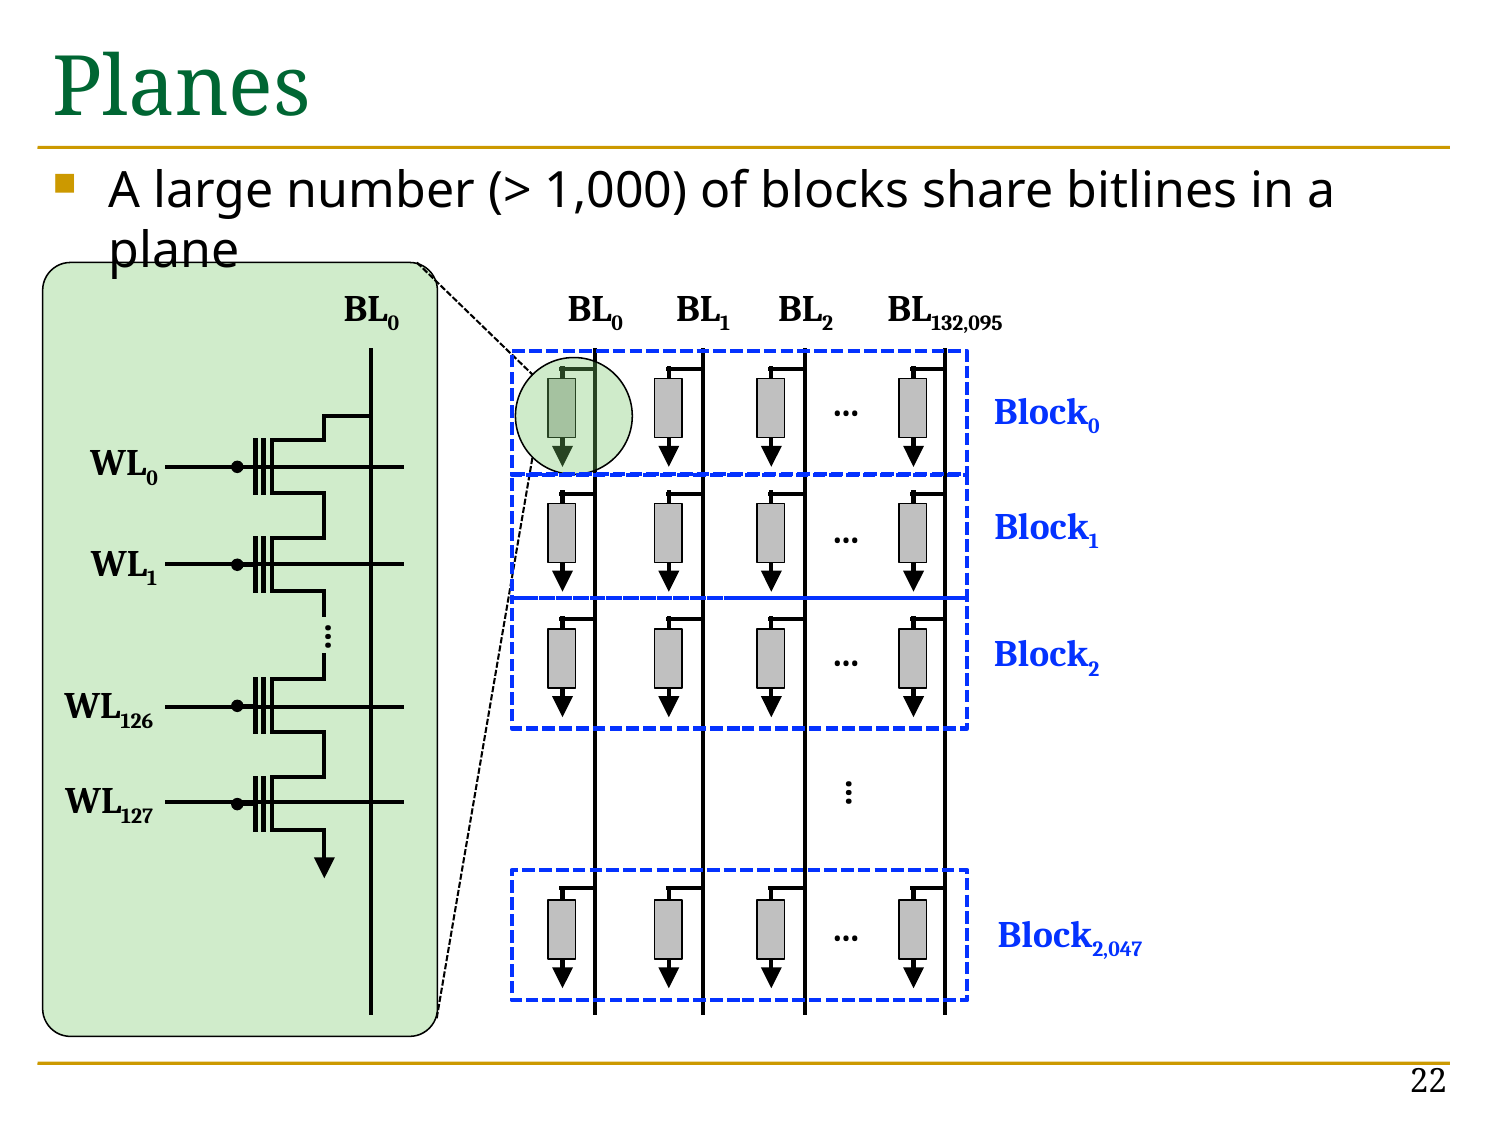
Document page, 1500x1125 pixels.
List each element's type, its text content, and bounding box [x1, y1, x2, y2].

text_box [707, 474, 801, 598]
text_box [563, 889, 594, 898]
text_box [949, 869, 968, 1001]
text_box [695, 491, 702, 505]
text_box BL132,095 [872, 276, 1018, 343]
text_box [914, 495, 944, 505]
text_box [799, 369, 805, 378]
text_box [772, 620, 797, 631]
text_box [707, 598, 801, 729]
text_box [949, 474, 968, 598]
text_box [704, 351, 805, 474]
text_box [511, 351, 594, 474]
text_box [810, 598, 940, 729]
text_box BL1 [661, 276, 745, 343]
text_box Block1 [979, 494, 1114, 561]
list A large number (> 1,000) of blocks share bitlines in a plane [37, 149, 1450, 1063]
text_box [772, 890, 797, 897]
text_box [772, 495, 796, 505]
text_box WL0 [74, 430, 173, 497]
text_box [538, 474, 590, 598]
text_box … [816, 896, 876, 957]
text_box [563, 370, 594, 381]
text_box Block2,047 [982, 902, 1158, 969]
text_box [166, 467, 402, 803]
text_box [599, 869, 698, 1001]
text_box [772, 370, 797, 381]
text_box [670, 366, 702, 381]
title Planes [37, 24, 1450, 149]
text_box WL1 [75, 531, 161, 598]
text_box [237, 415, 369, 465]
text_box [436, 456, 533, 1019]
text_box Block0 [978, 379, 1115, 446]
text_box … [831, 763, 891, 822]
text_box [806, 351, 944, 474]
text_box [810, 474, 940, 598]
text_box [670, 495, 694, 503]
text_box [949, 598, 968, 729]
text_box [563, 620, 594, 631]
text_box [538, 869, 590, 1001]
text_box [416, 262, 533, 375]
text_box BL2 [763, 276, 848, 343]
text_box WL127 [49, 768, 168, 835]
text_box [599, 474, 698, 598]
text_box Block2 [979, 621, 1115, 688]
text_box [596, 351, 702, 474]
text_box BL0 [328, 276, 411, 343]
text_box BL0 [552, 276, 638, 343]
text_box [670, 885, 702, 898]
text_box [670, 616, 702, 631]
text_box [599, 598, 698, 729]
text_box [707, 869, 801, 1001]
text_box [914, 889, 944, 898]
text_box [237, 811, 369, 879]
text_box WL126 [49, 673, 161, 740]
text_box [800, 887, 805, 895]
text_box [914, 620, 944, 631]
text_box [800, 493, 805, 502]
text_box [799, 619, 805, 628]
text_box [810, 869, 940, 1001]
text_box [946, 351, 968, 474]
text_box [538, 598, 590, 729]
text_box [563, 495, 594, 505]
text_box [914, 370, 944, 381]
slide_number 22 [1111, 1036, 1462, 1112]
